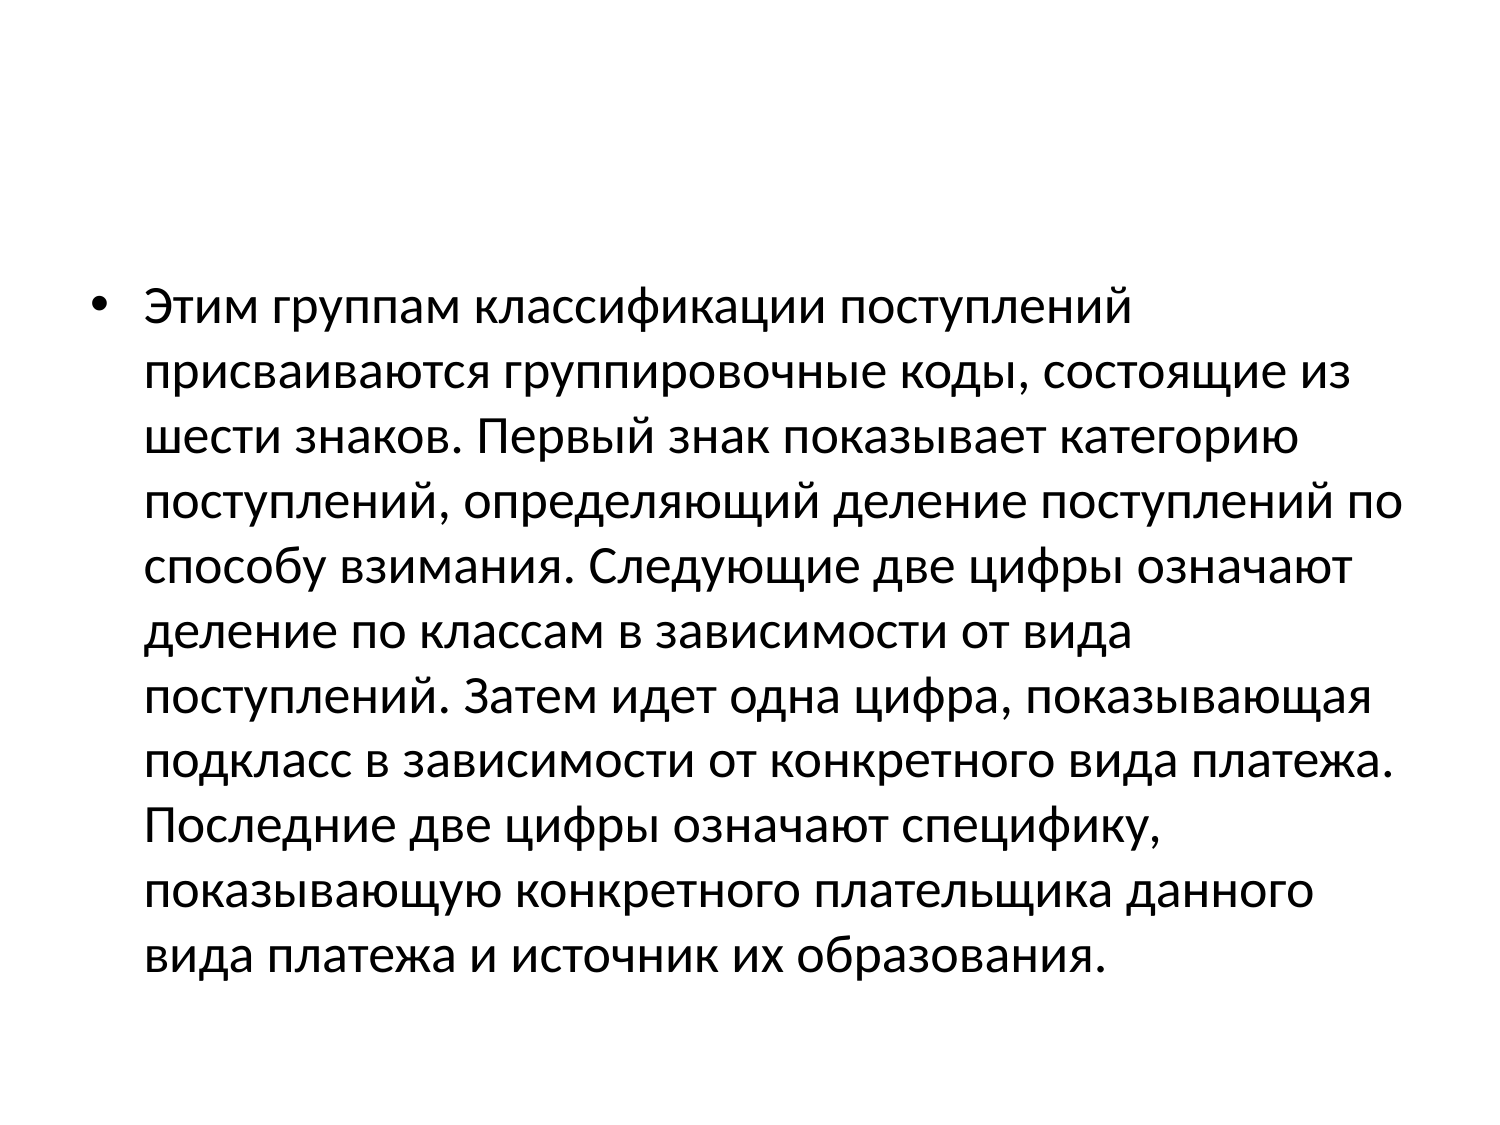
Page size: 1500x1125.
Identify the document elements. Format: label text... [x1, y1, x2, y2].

list Этим группам классификации поступлений присваиваются группировочные коды, состоящие из шести знаков. Первый знак показывает категорию поступлений, определяющий деление по­ступлений по способу взимания. Следующие две цифры означают деление по классам в зави­симости от вида поступлений. Затем идет одна цифра, показывающая подкласс в зависимости от конкретного вида платежа. Последние две цифры озна­чают специфику, показывающую конкретного плательщика данно­го вида платежа и источник их образования. [75, 262, 1425, 1005]
